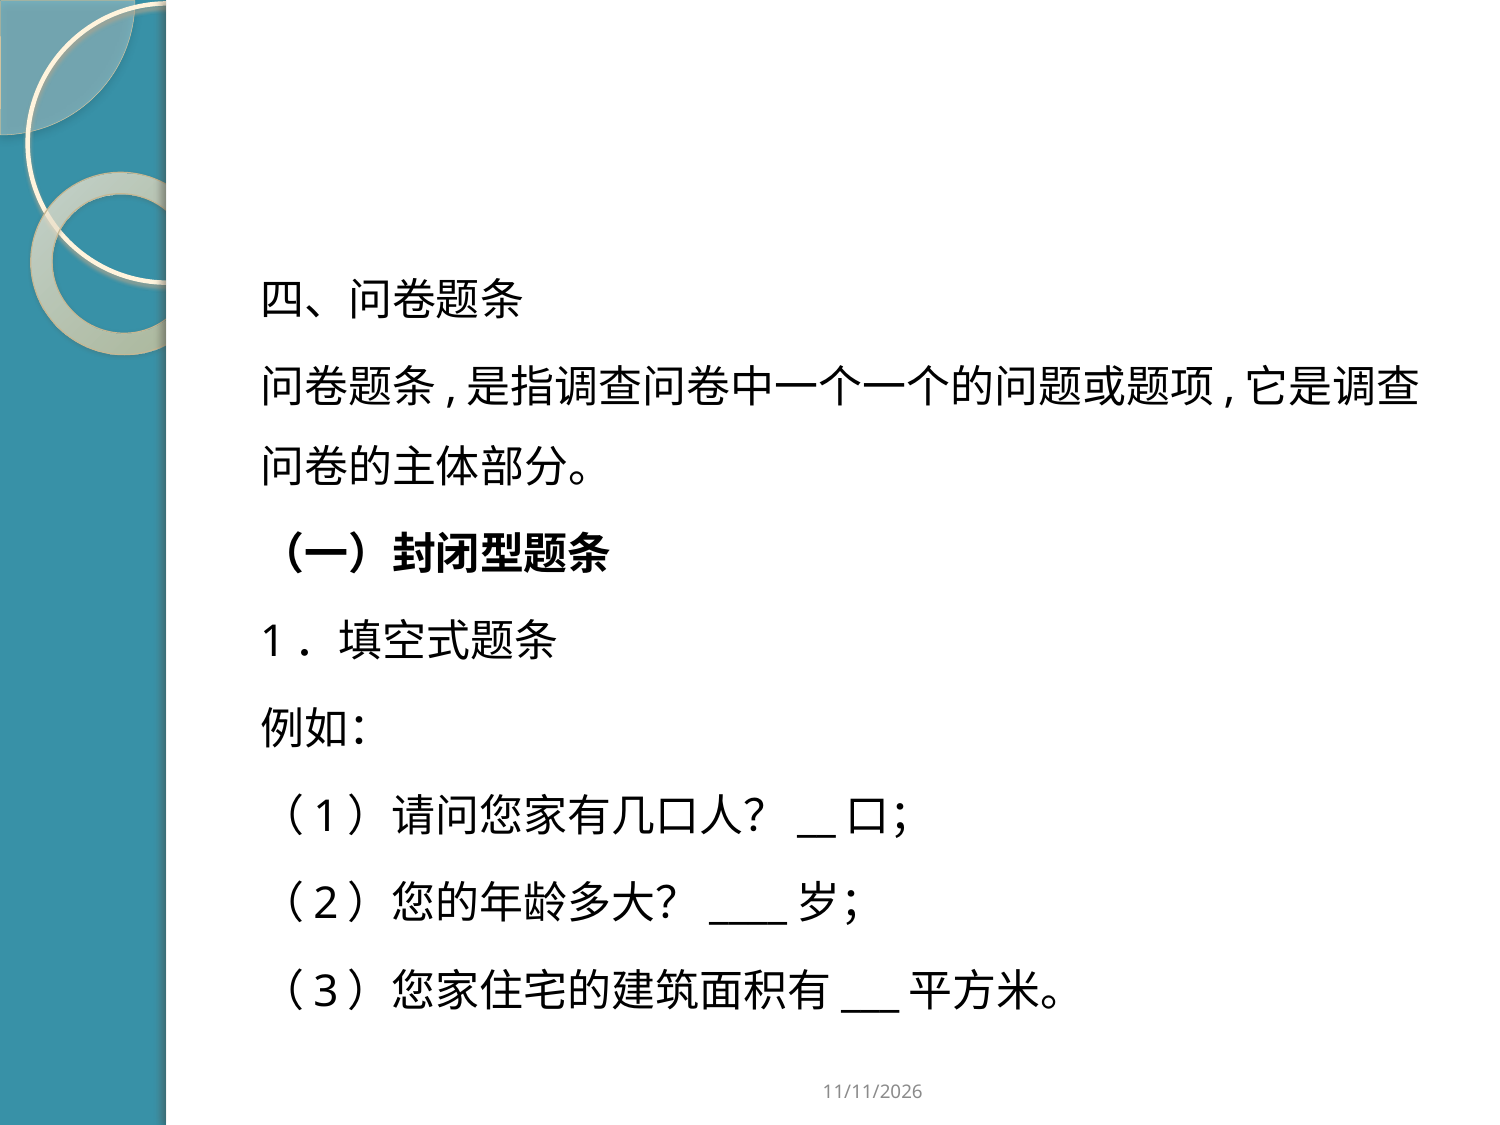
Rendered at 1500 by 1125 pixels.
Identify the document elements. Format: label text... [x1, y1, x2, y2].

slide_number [587, 1034, 938, 1113]
list 四、问卷题条 问卷题条,是指调查问卷中一个一个的问题或题项,它是调查问卷的主体部分。 （一）封闭型题条 1．填空式题条 例如： （1）请问您家有几口人？__口； （2）您的年龄多大？____岁； （3）您家住宅的建筑面积有___平方米。 [235, 237, 1466, 1025]
